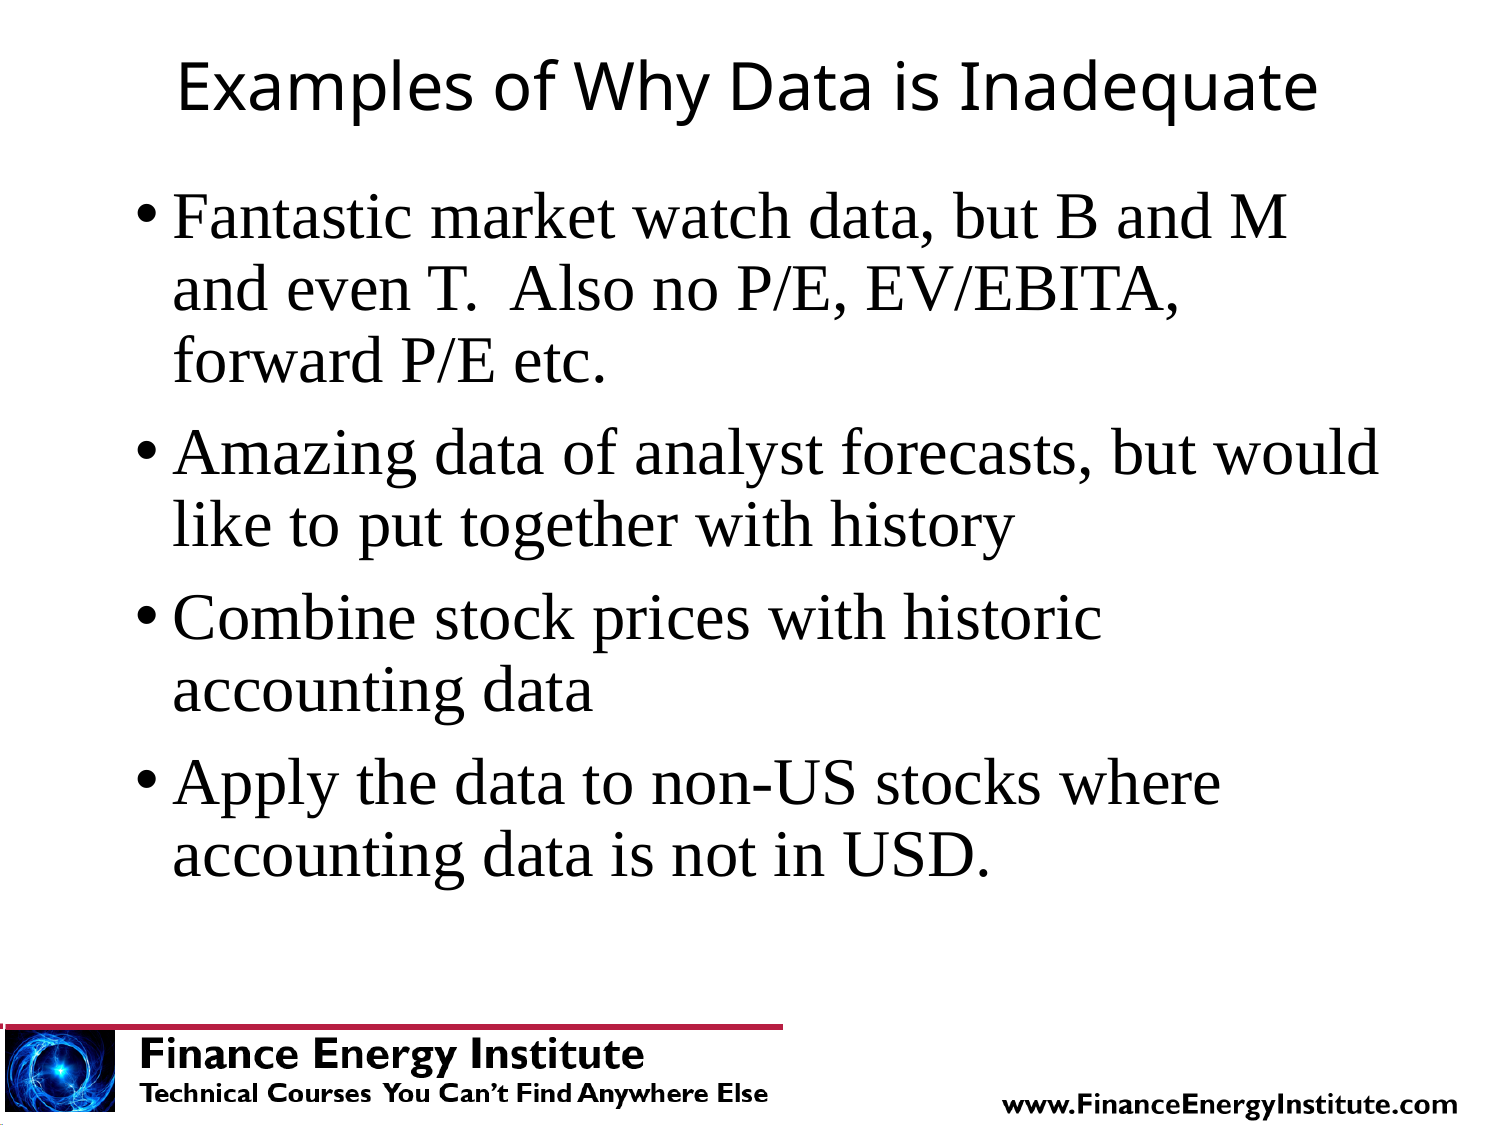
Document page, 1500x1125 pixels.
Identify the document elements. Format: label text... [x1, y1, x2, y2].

picture [997, 1087, 1467, 1125]
title Examples of Why Data is Inadequate [120, 32, 1378, 146]
list Fantastic market watch data, but B and M and even T. Also no P/E, EV/EBITA, forward P/E etc. Amazing data of analyst forecasts, but would like to put together with history Combine stock prices with historic accounting data Apply the data to non-US stocks where accounting data is not in USD. [120, 173, 1417, 980]
picture [0, 1014, 783, 1125]
